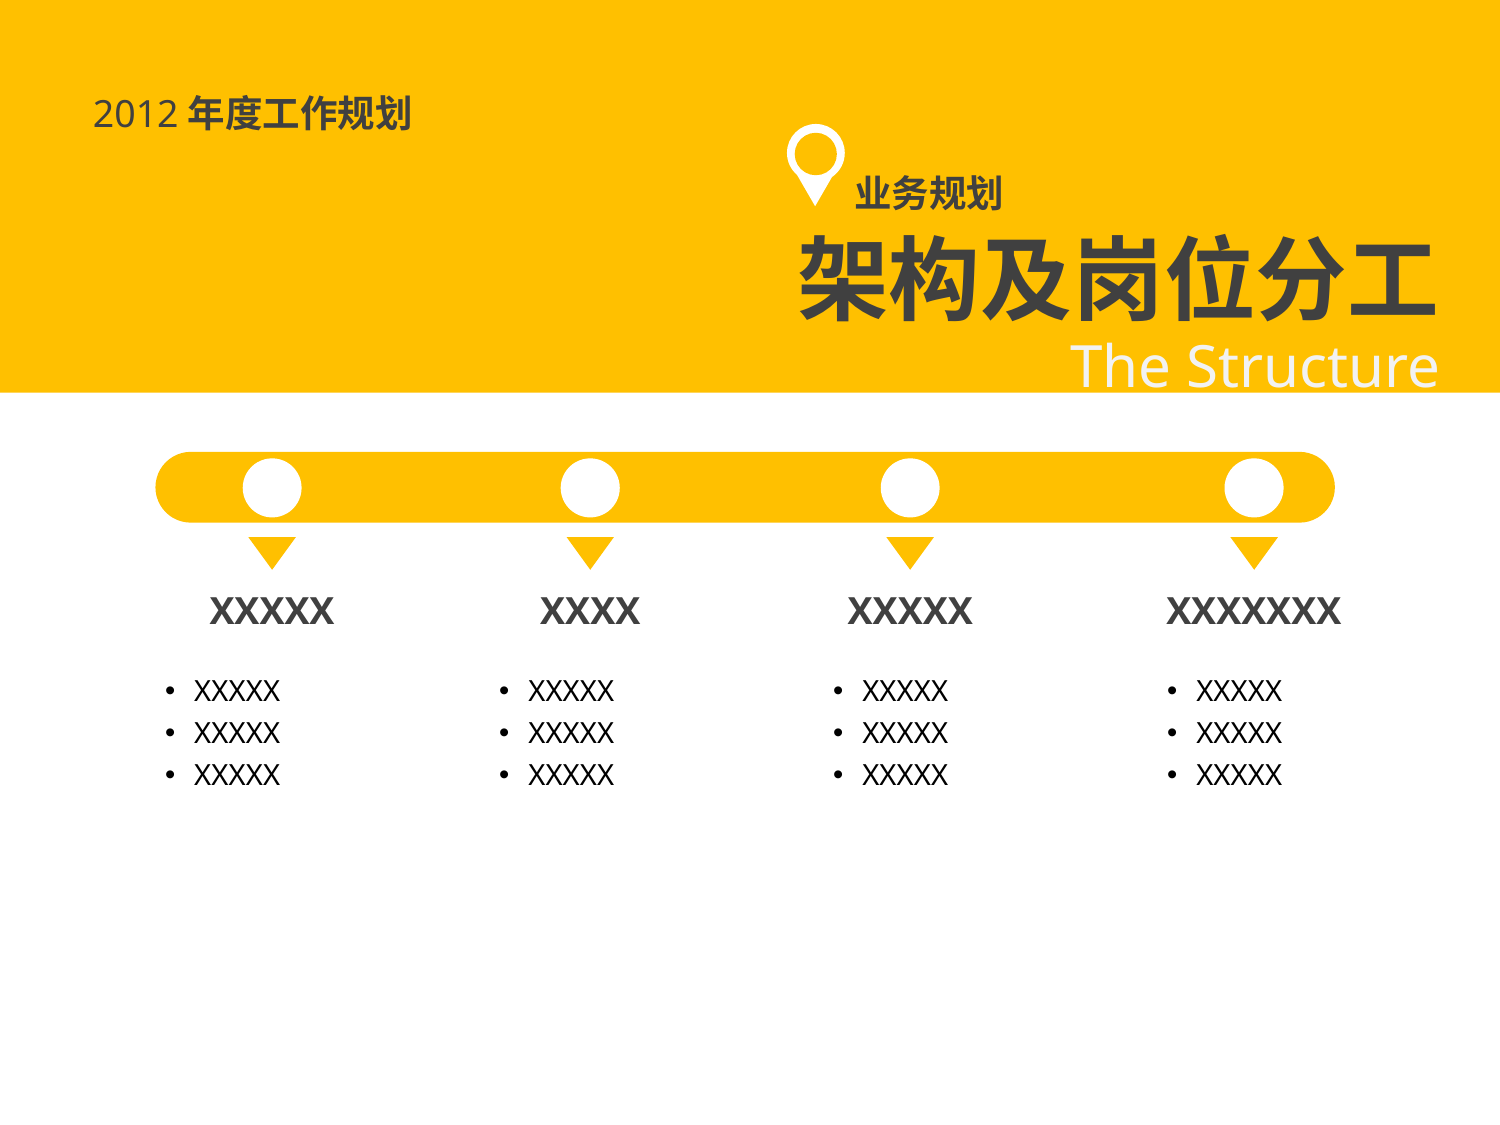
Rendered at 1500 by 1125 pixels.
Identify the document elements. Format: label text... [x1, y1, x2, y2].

text_box XXXXX XXXXX XXXXX [818, 658, 1073, 799]
text_box 2012年度工作规划 [78, 82, 829, 143]
text_box XXXXX XXXXX XXXXX [150, 658, 405, 799]
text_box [107, 451, 1415, 641]
text_box 业务规划 [839, 140, 1020, 223]
text_box [0, 0, 1500, 391]
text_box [786, 123, 845, 207]
text_box 架构及岗位分工 [782, 214, 1455, 340]
text_box XXXXX XXXXX XXXXX [484, 658, 739, 799]
text_box XXXXX XXXXX XXXXX [1152, 658, 1408, 799]
text_box The Structure [1055, 321, 1456, 407]
